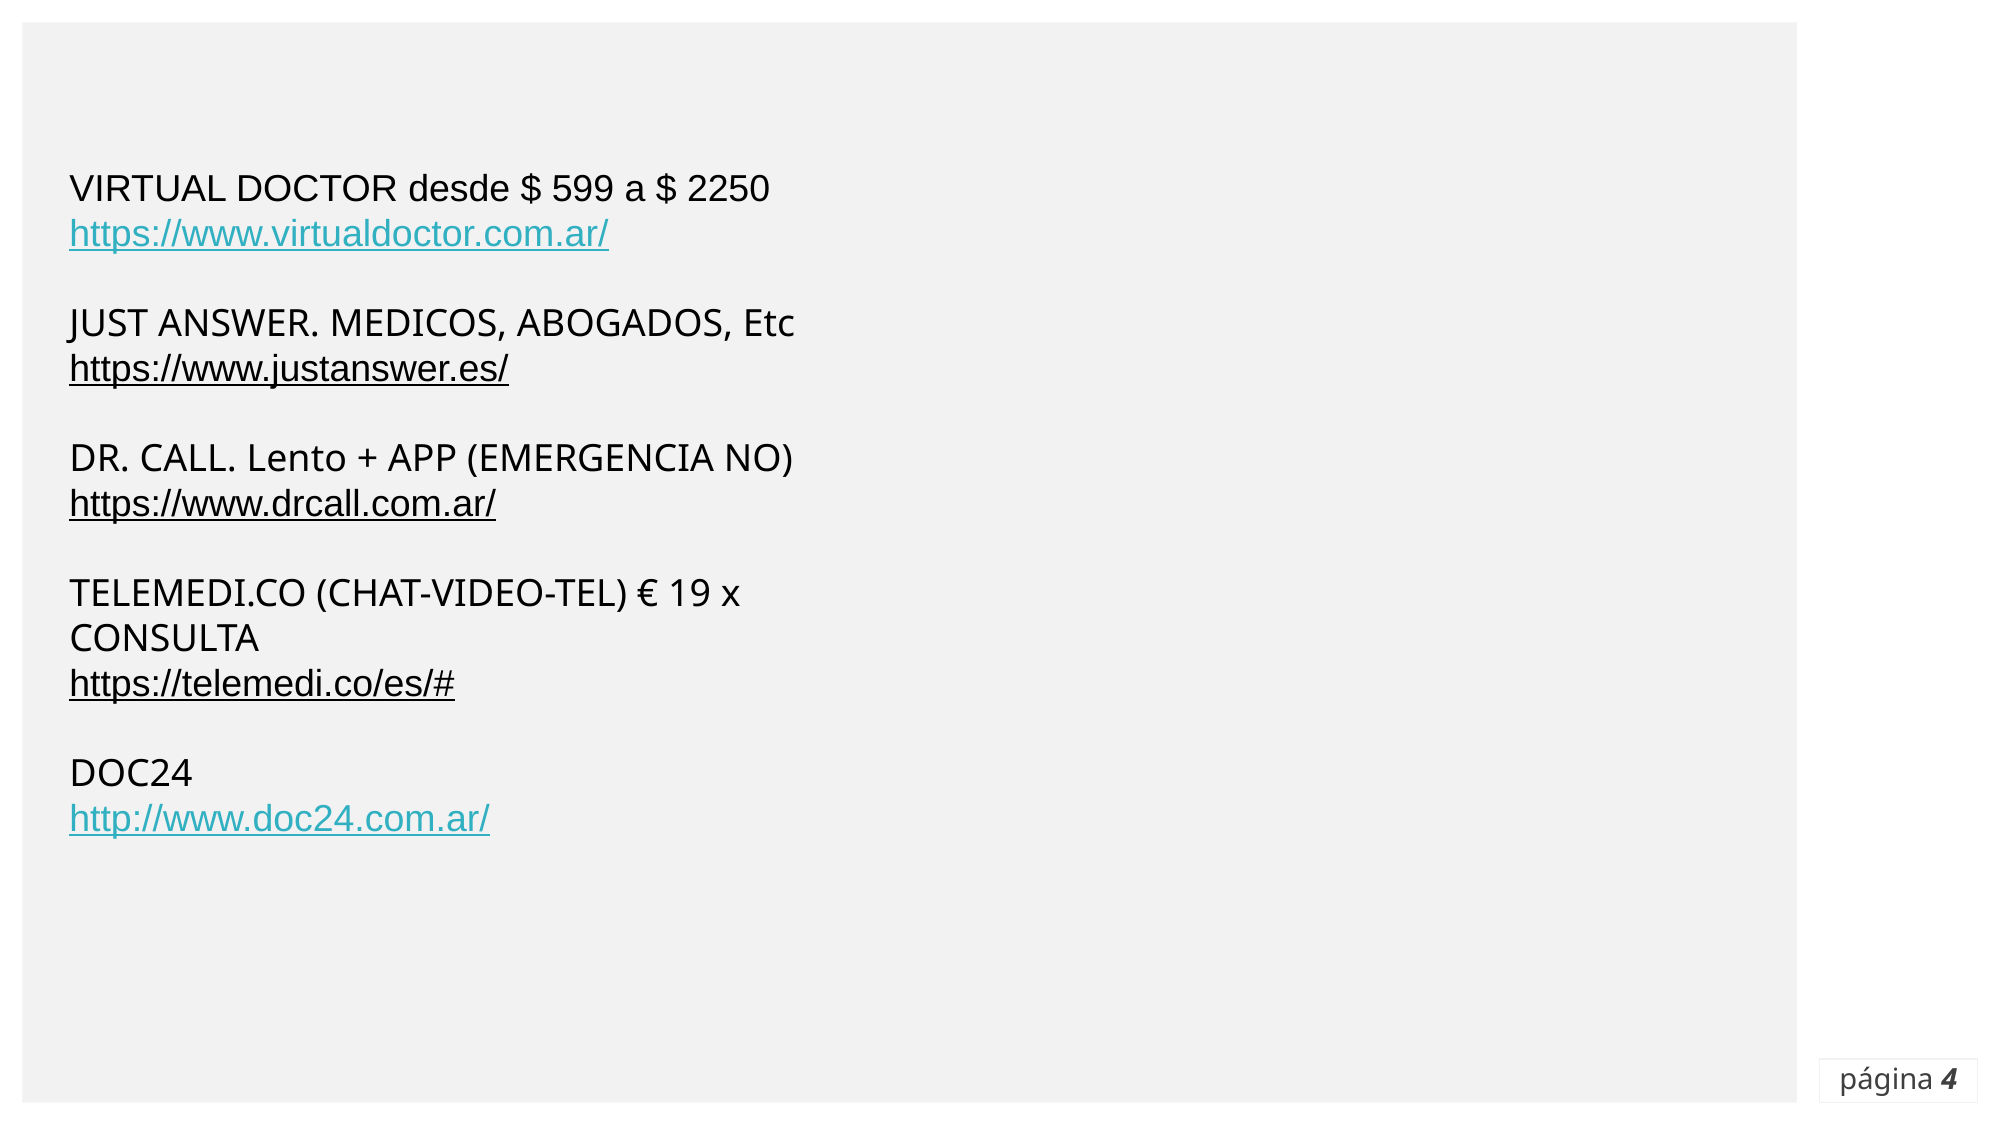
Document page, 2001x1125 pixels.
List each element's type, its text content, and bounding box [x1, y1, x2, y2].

slide_number página ‹#› [1819, 1058, 1978, 1103]
text_box VIRTUAL DOCTOR desde $ 599 a $ 2250 https://www.virtualdoctor.com.ar/ JUST ANSWER. MEDICOS, ABOGADOS, Etc https://www.justanswer.es/ DR. CALL. Lento + APP (EMERGENCIA NO) https://www.drcall.com.ar/ TELEMEDI.CO (CHAT-VIDEO-TEL) € 19 x CONSULTA https://telemedi.co/es/# DOC24 http://www.doc24.com.ar/ [54, 149, 893, 752]
